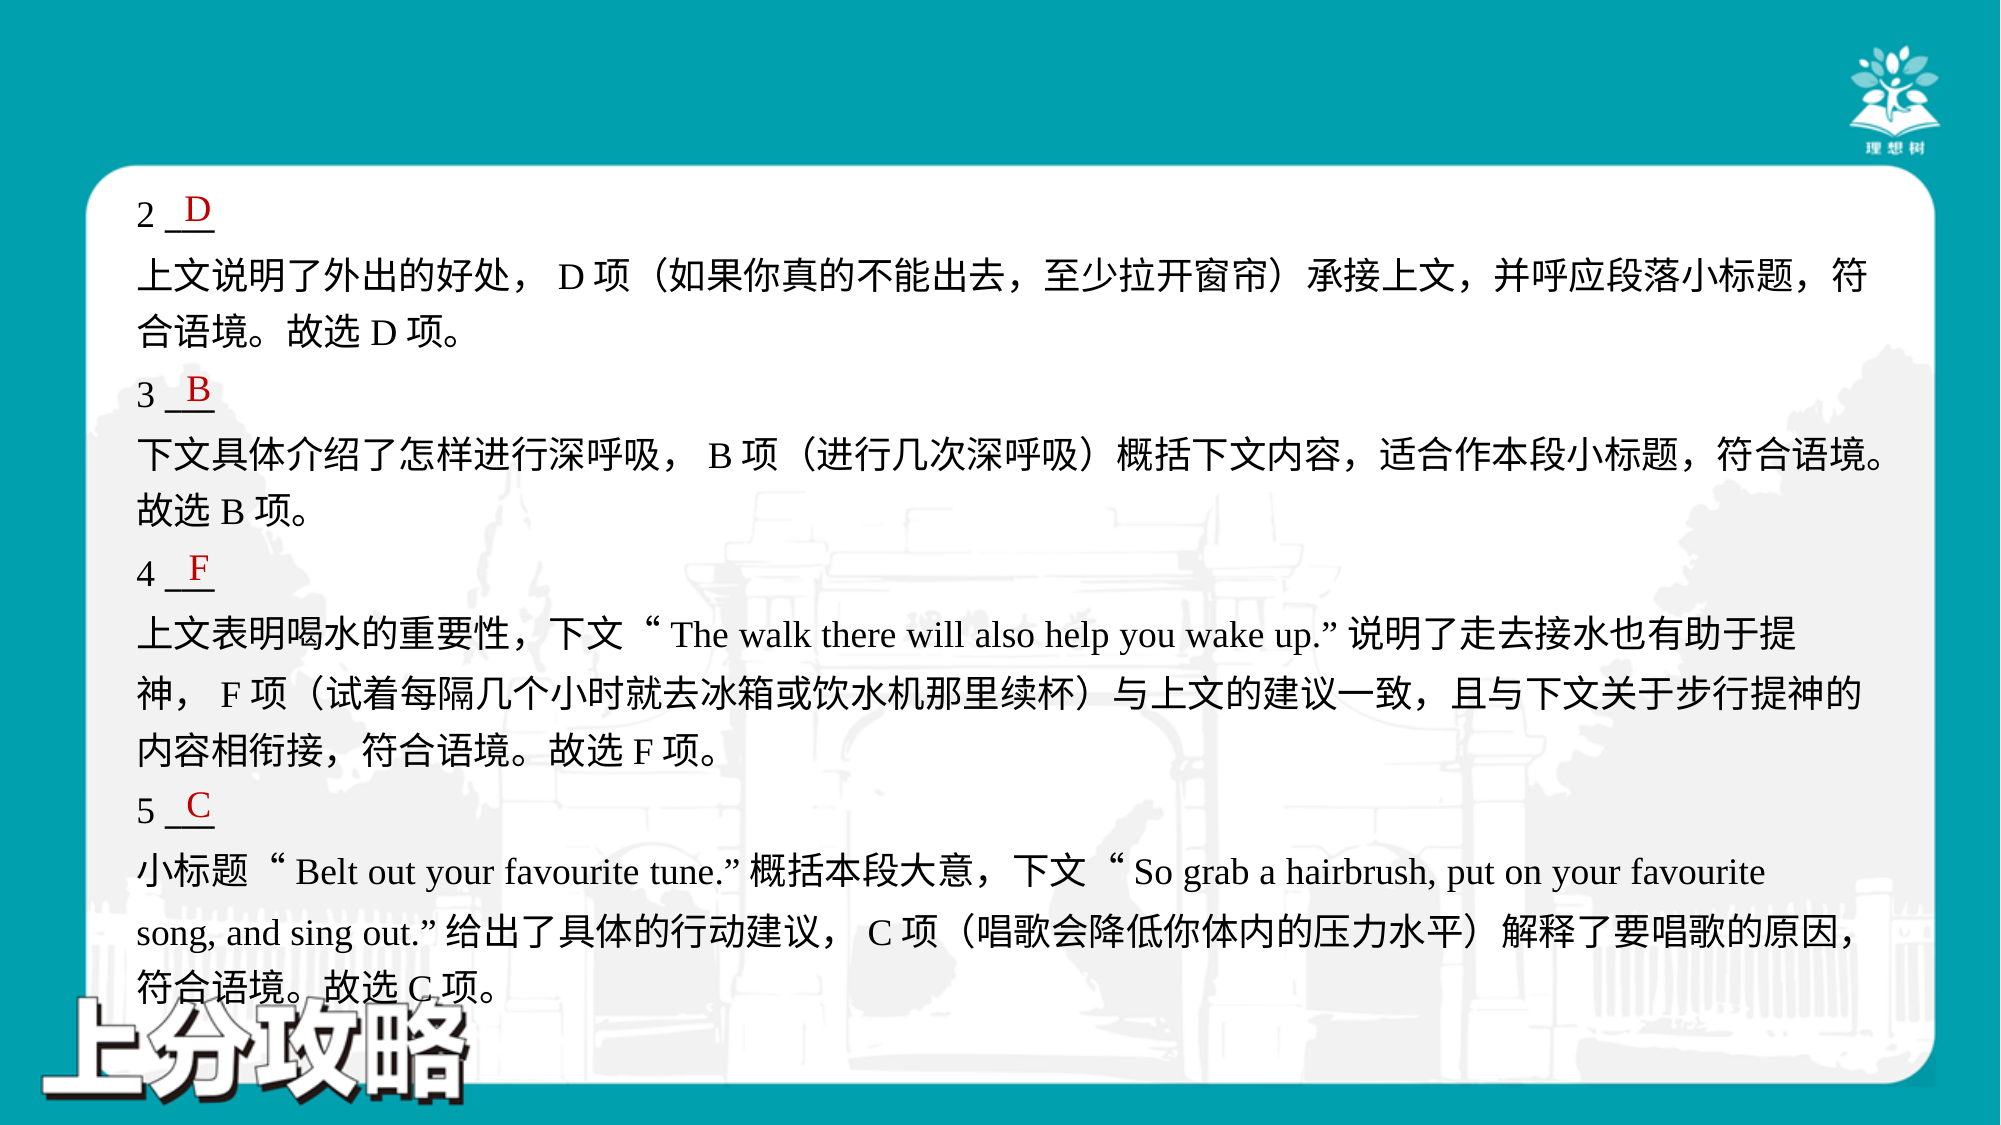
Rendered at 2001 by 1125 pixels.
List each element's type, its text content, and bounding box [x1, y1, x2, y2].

text_box 上文说明了外出的好处，D项（如果你真的不能出去，至少拉开窗帘）承接上文，并呼应段落小标题，符 合语境。故选D项。 [136, 236, 1865, 349]
text_box F [174, 529, 223, 583]
text_box 下文具体介绍了怎样进行深呼吸，B项（进行几次深呼吸）概括下文内容，适合作本段小标题，符合语境。 故选B项。 [136, 415, 1865, 528]
text_box D [170, 170, 226, 224]
text_box 2 ___ [136, 176, 1865, 230]
text_box 3 ___ [136, 356, 1865, 410]
text_box 小标题“Belt out your favourite tune.”概括本段大意，下文“So grab a hairbrush, put on your favourite song, and sing out.”给出了具体的行动建议，C项（唱歌会降低你体内的压力水平）解释了要唱歌的原因， 符合语境。故选C项。 [136, 831, 1865, 1005]
picture [0, 0, 2000, 1125]
text_box 5 ___ [136, 773, 1865, 826]
text_box 4 ___ [136, 535, 1865, 589]
text_box 上文表明喝水的重要性，下文“The walk there will also help you wake up.”说明了走去接水也有助于提 神，F项（试着每隔几个小时就去冰箱或饮水机那里续杯）与上文的建议一致，且与下文关于步行提神的 内容相衔接，符合语境。故选F项。 [136, 594, 1865, 768]
text_box C [172, 766, 226, 821]
text_box B [172, 350, 226, 404]
